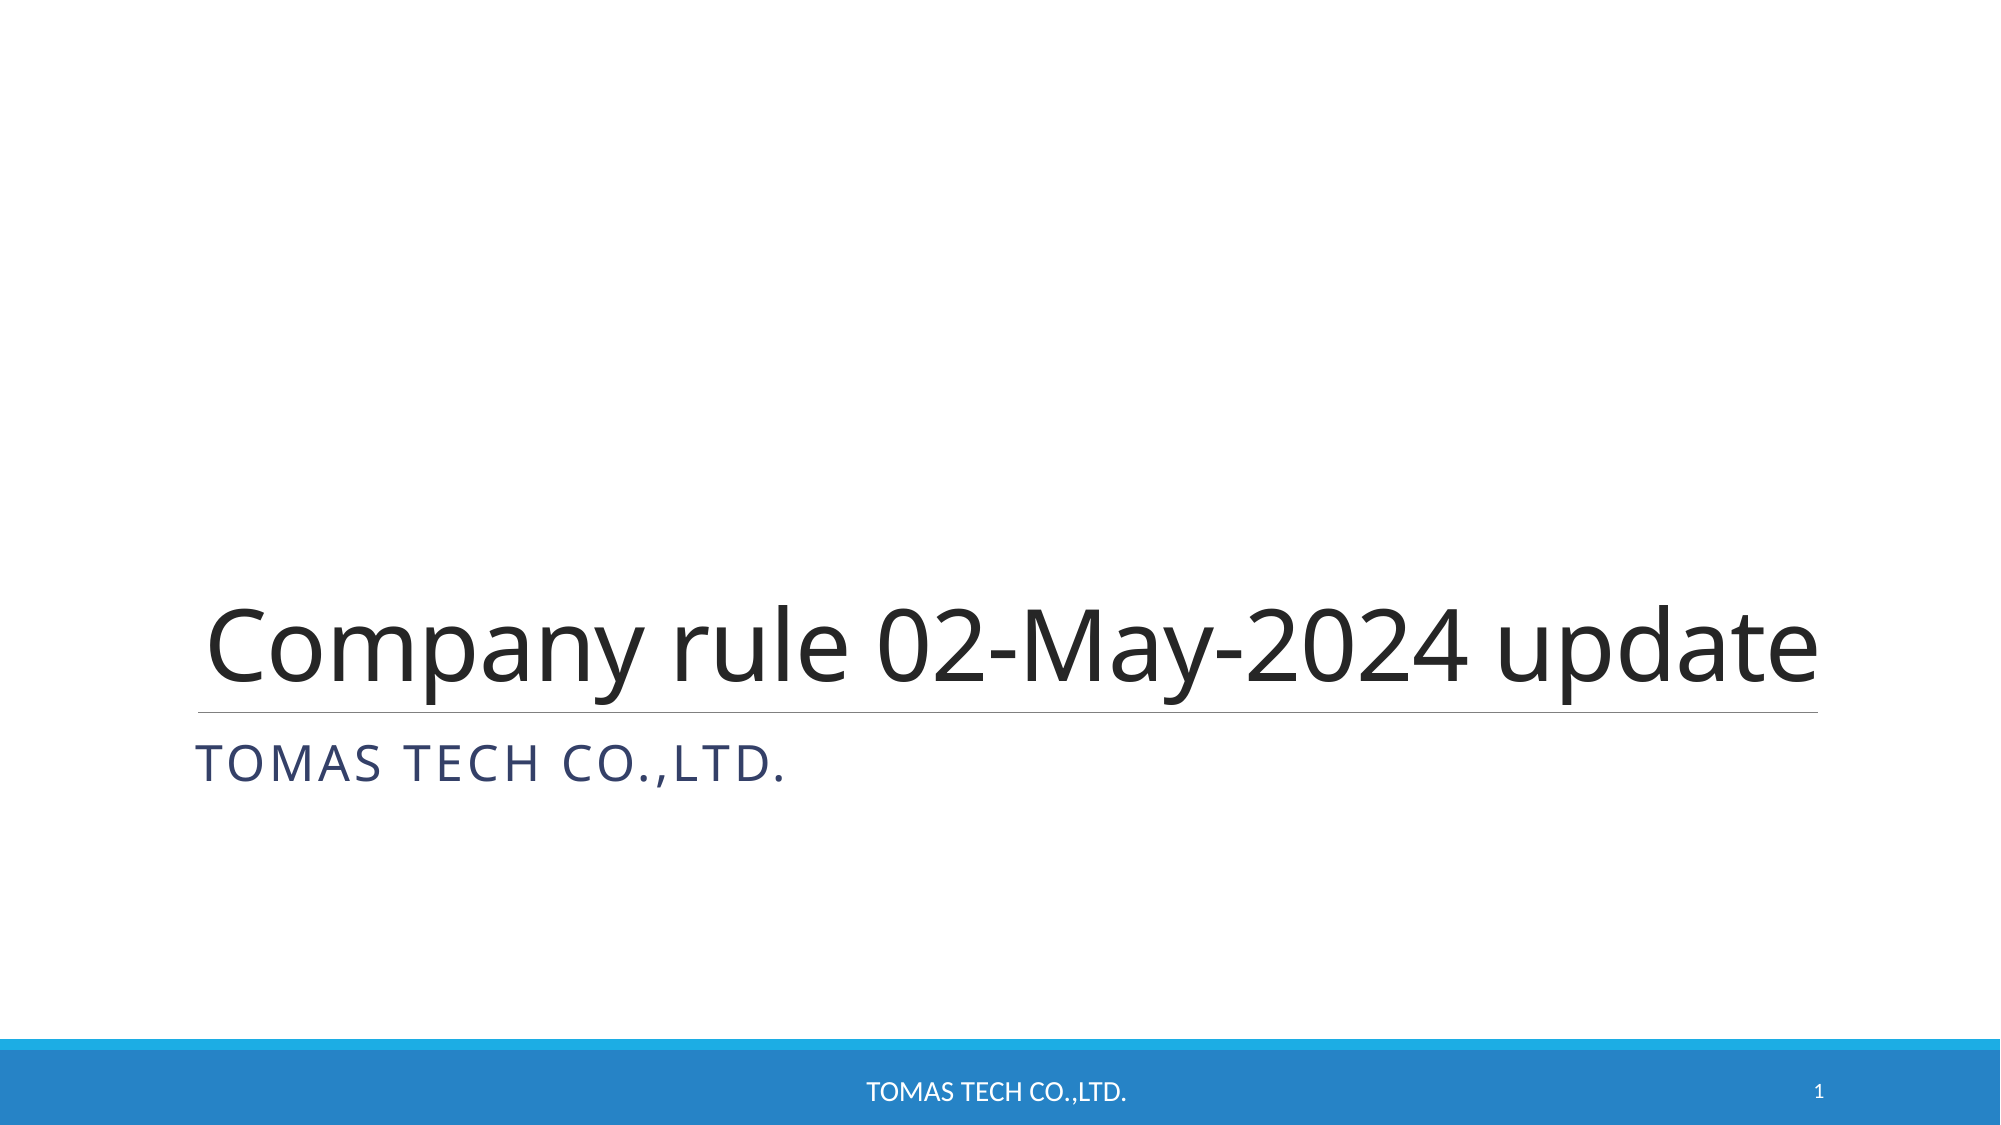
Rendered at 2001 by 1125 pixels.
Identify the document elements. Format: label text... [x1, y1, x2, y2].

subtitle TOMAS TECH CO.,LTD. [180, 730, 1831, 800]
slide_number 1 [1624, 1059, 1840, 1120]
title Company rule 02-May-2024 update [189, 525, 1971, 710]
footer TOMAS TECH CO.,LTD. [604, 1059, 1396, 1120]
